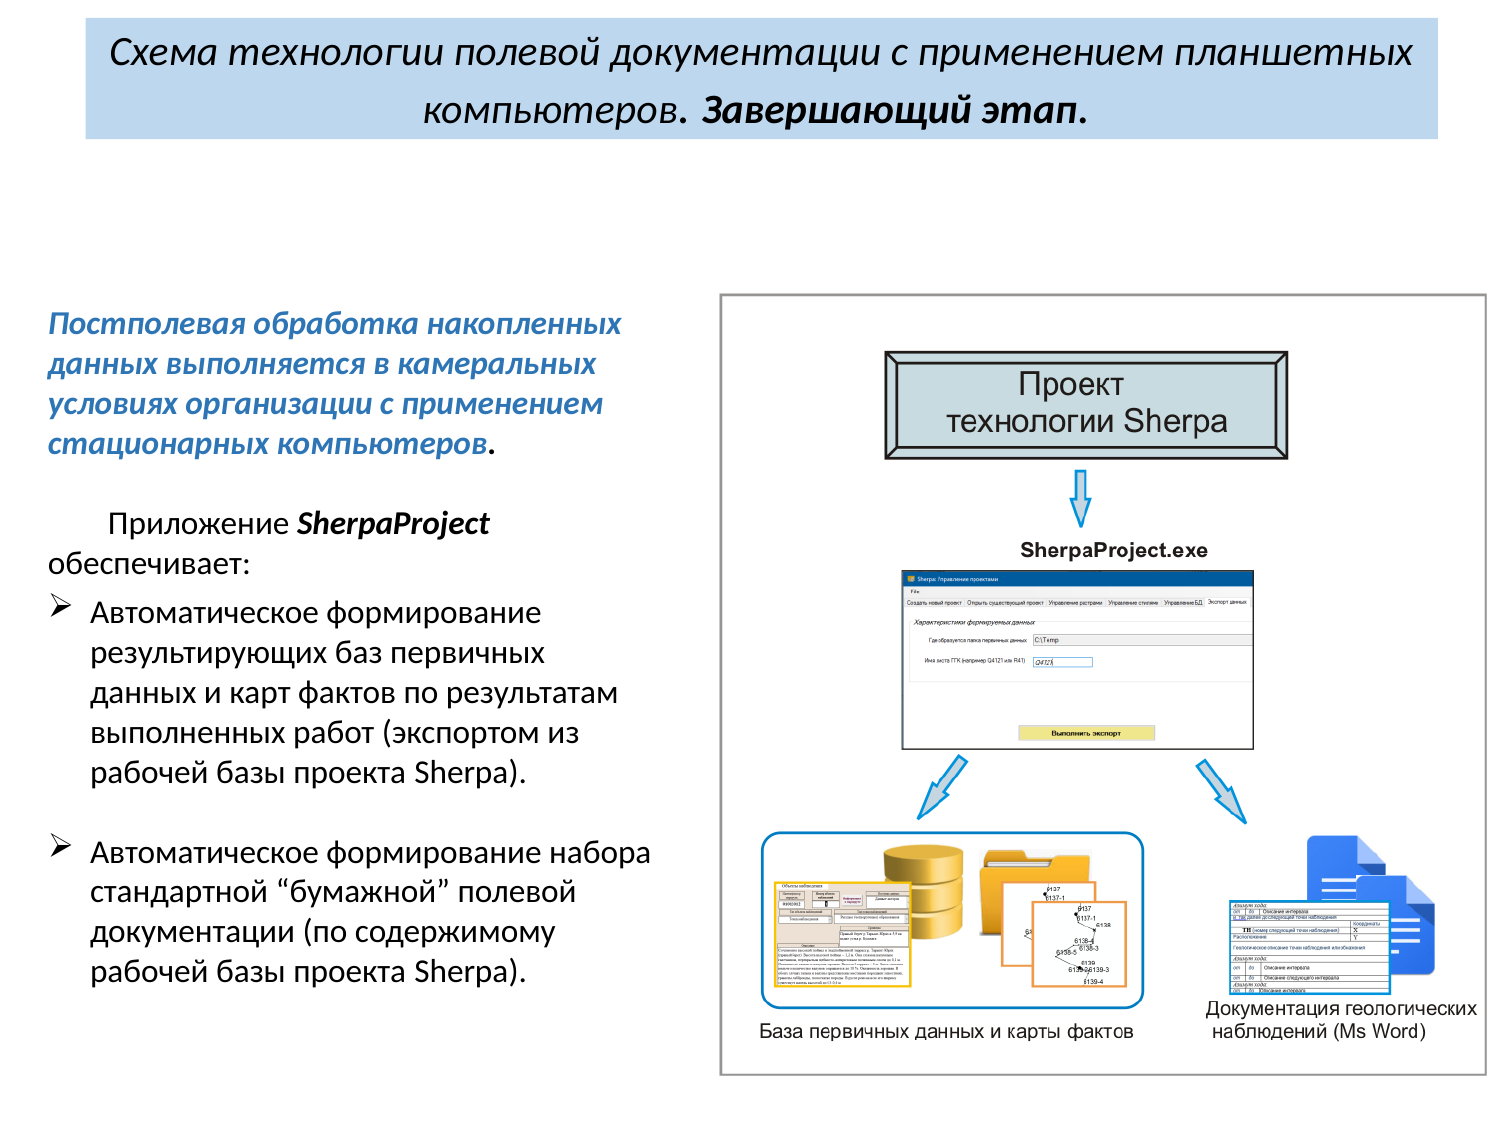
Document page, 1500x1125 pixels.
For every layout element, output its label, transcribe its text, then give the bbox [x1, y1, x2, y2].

text_box Постполевая обработка накопленных данных выполняется в камеральных условиях организации с применением стационарных компьютеров. Приложение SherpaProject обеспечивает: Автоматическое формирование результирующих баз первичных данных и карт фактов по результатам выполненных работ (экспортом из рабочей базы проекта Sherpa). Автоматическое формирование набора стандартной “бумажной” полевой документации (по содержимому рабочей базы проекта Sherpa). [33, 293, 672, 997]
text_box Схема технологии полевой документации с применением планшетных компьютеров. Завершающий этап. [85, 17, 1438, 140]
picture [719, 293, 1487, 1076]
